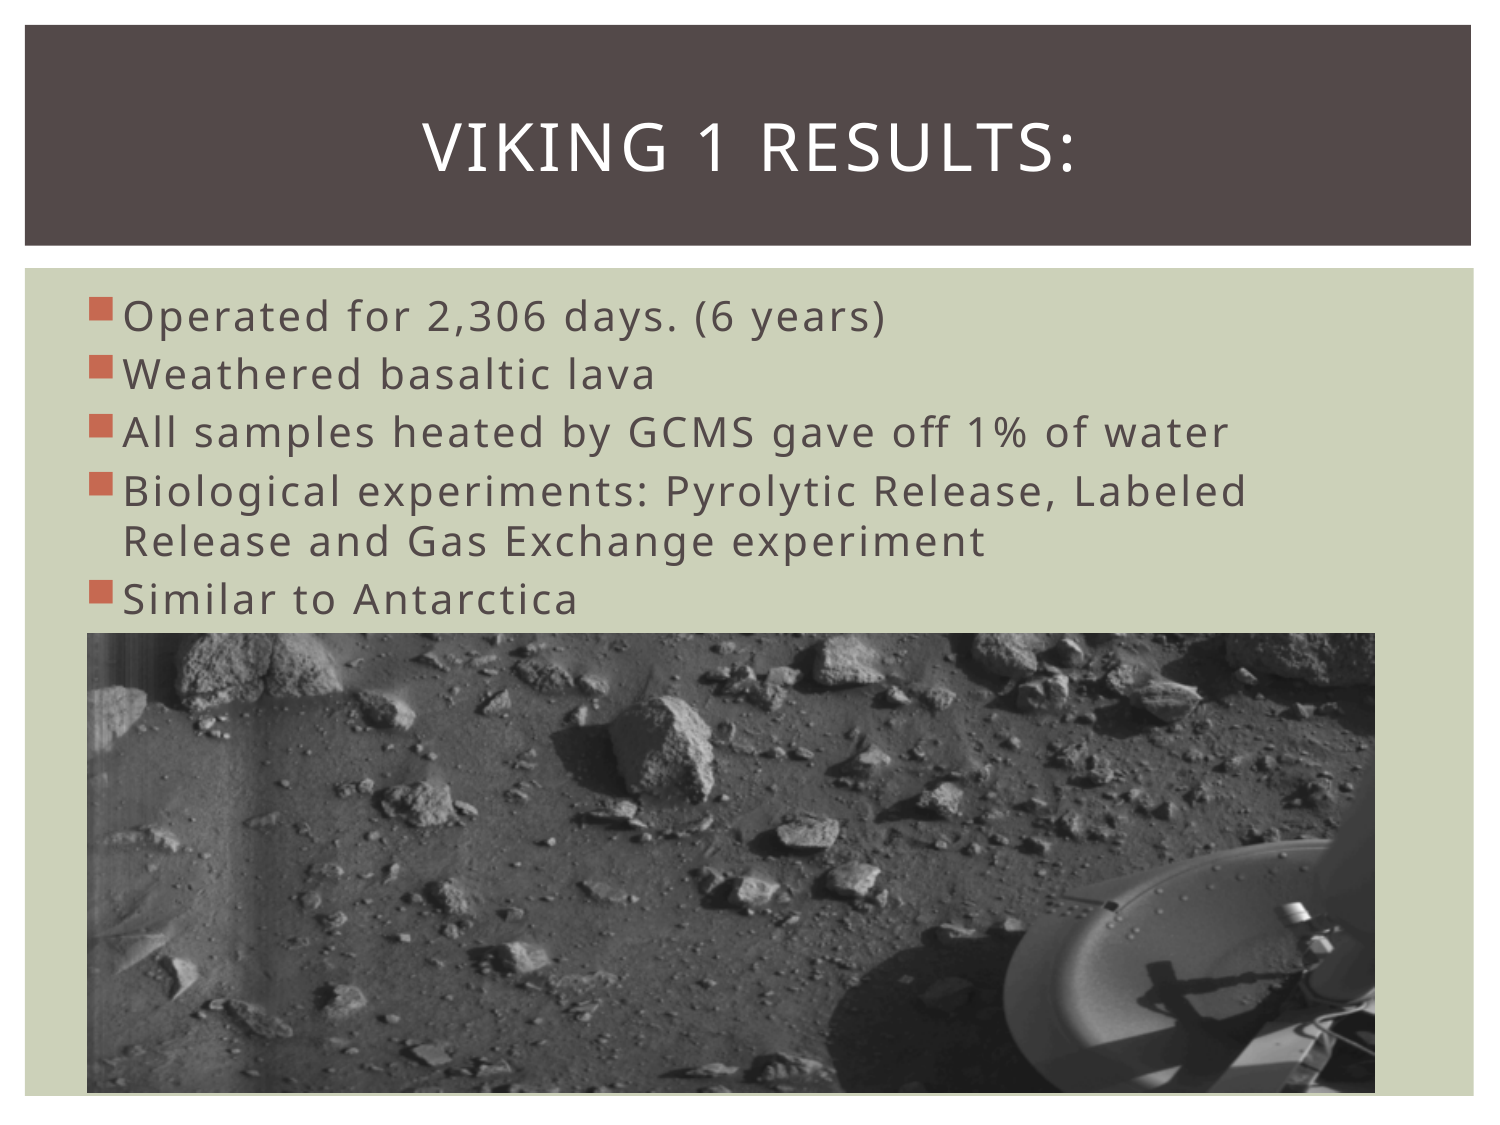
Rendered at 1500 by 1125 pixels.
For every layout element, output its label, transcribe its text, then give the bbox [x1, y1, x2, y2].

list Operated for 2,306 days. (6 years) Weathered basaltic lava All samples heated by GCMS gave off 1% of water Biological experiments: Pyrolytic Release, Labeled Release and Gas Exchange experiment Similar to Antarctica [62, 281, 1442, 1005]
title Viking 1 Results: [62, 58, 1438, 232]
picture [87, 633, 1376, 1093]
